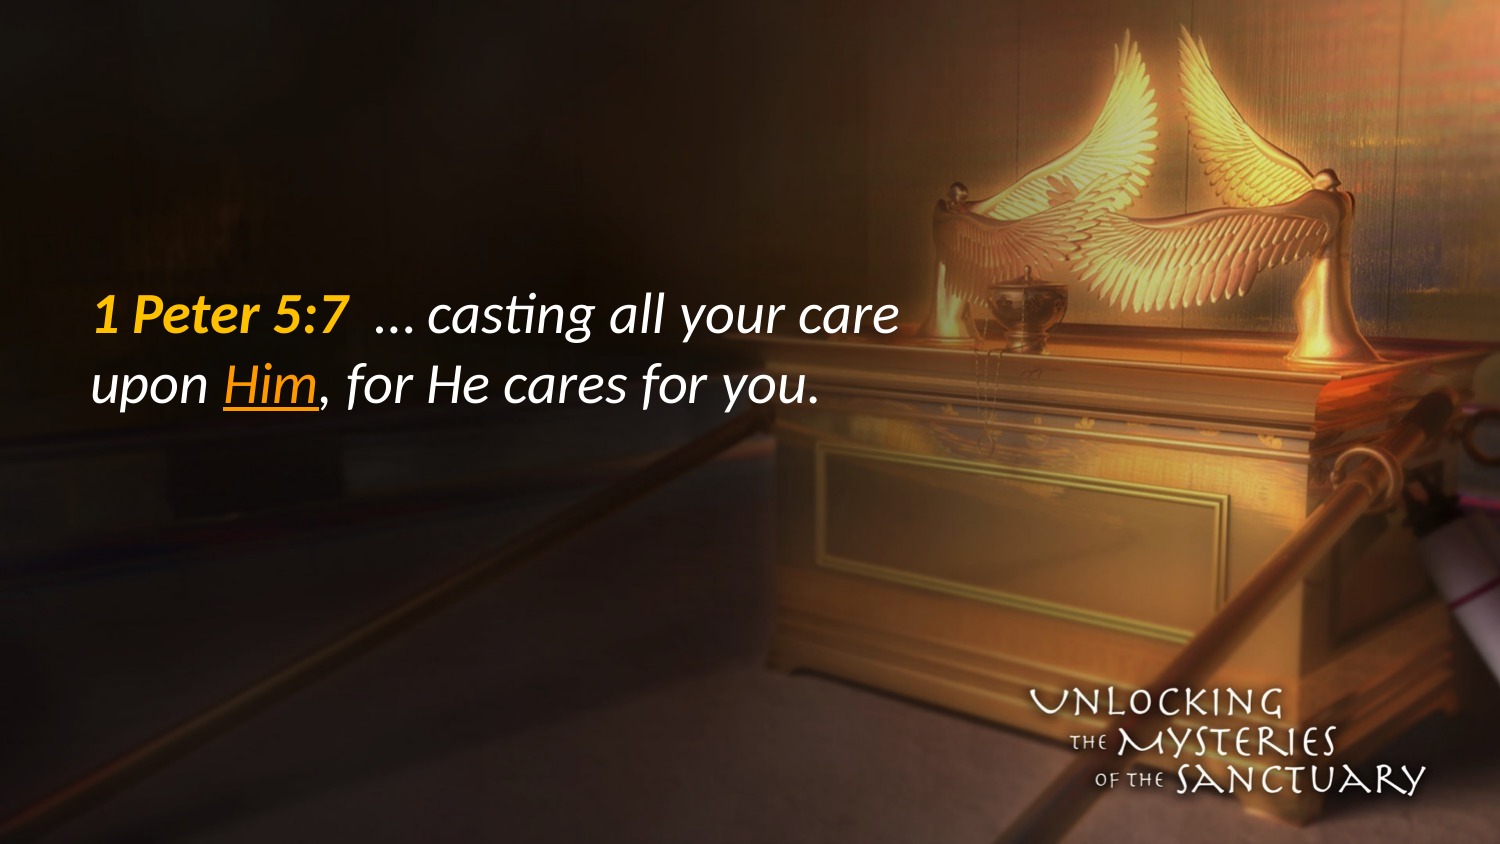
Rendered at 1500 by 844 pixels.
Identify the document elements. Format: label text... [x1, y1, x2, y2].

list 1 Peter 5:7 … casting all your care upon Him, for He cares for you. [75, 267, 946, 754]
picture [0, 0, 1500, 844]
